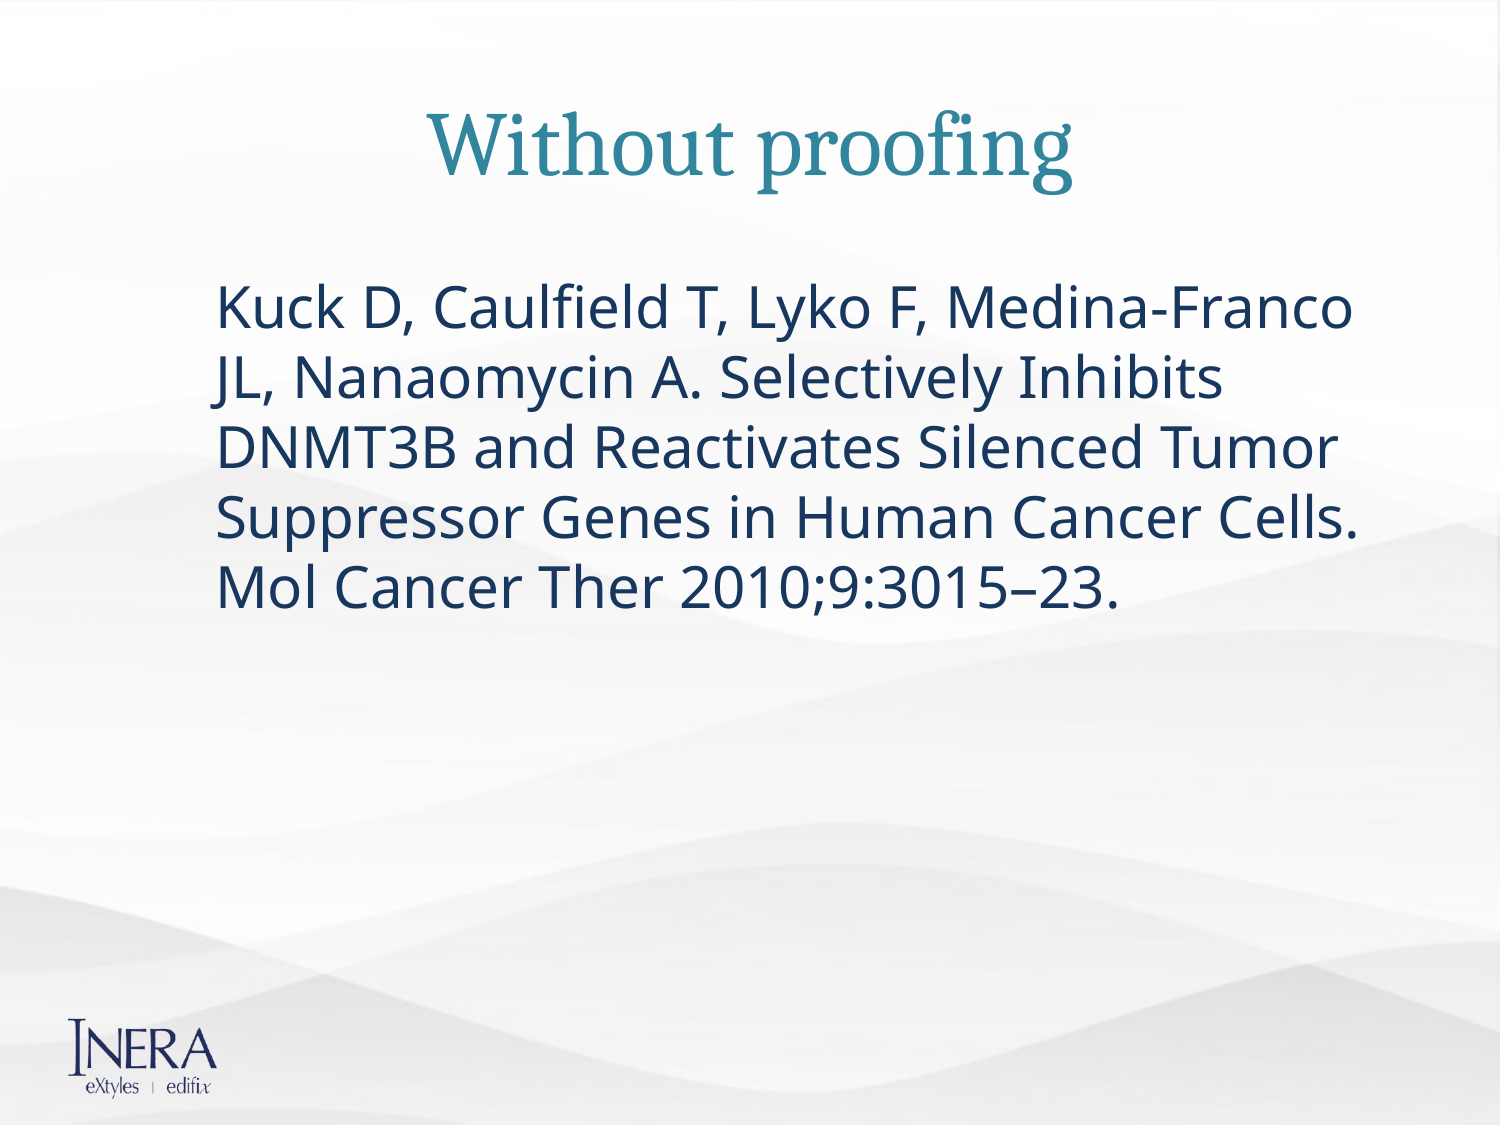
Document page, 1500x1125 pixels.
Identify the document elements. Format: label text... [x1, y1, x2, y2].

list Kuck D, Caulfield T, Lyko F, Medina-Franco JL, Nanaomycin A. Selectively Inhibits DNMT3B and Reactivates Silenced Tumor Suppressor Genes in Human Cancer Cells. Mol Cancer Ther 2010;9:3015–23. [200, 262, 1425, 1005]
picture [0, 0, 1500, 1125]
title Without proofing [75, 45, 1425, 233]
